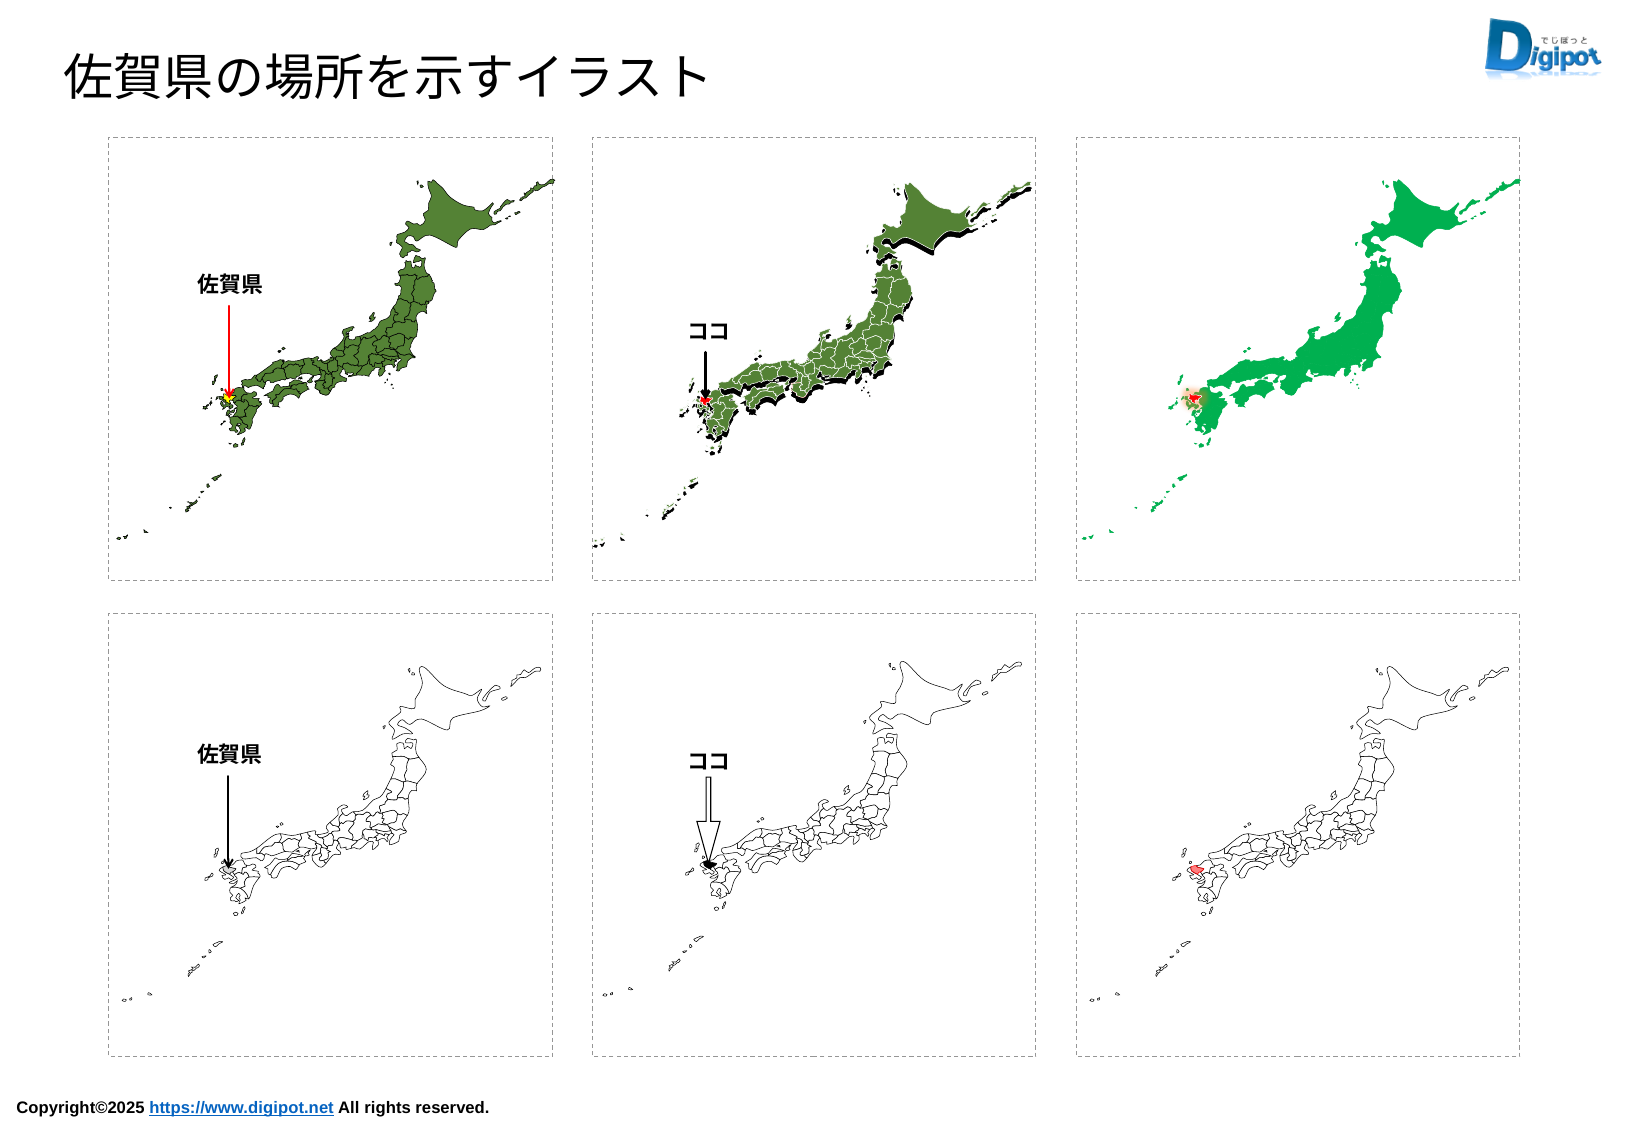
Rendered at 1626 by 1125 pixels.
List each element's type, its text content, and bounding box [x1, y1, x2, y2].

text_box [1089, 666, 1509, 1002]
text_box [593, 181, 1032, 548]
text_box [602, 661, 1022, 997]
text_box 佐賀県の場所を示すイラスト [49, 38, 728, 113]
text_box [116, 179, 555, 540]
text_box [1082, 179, 1521, 540]
picture [1485, 18, 1602, 82]
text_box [122, 666, 541, 1002]
